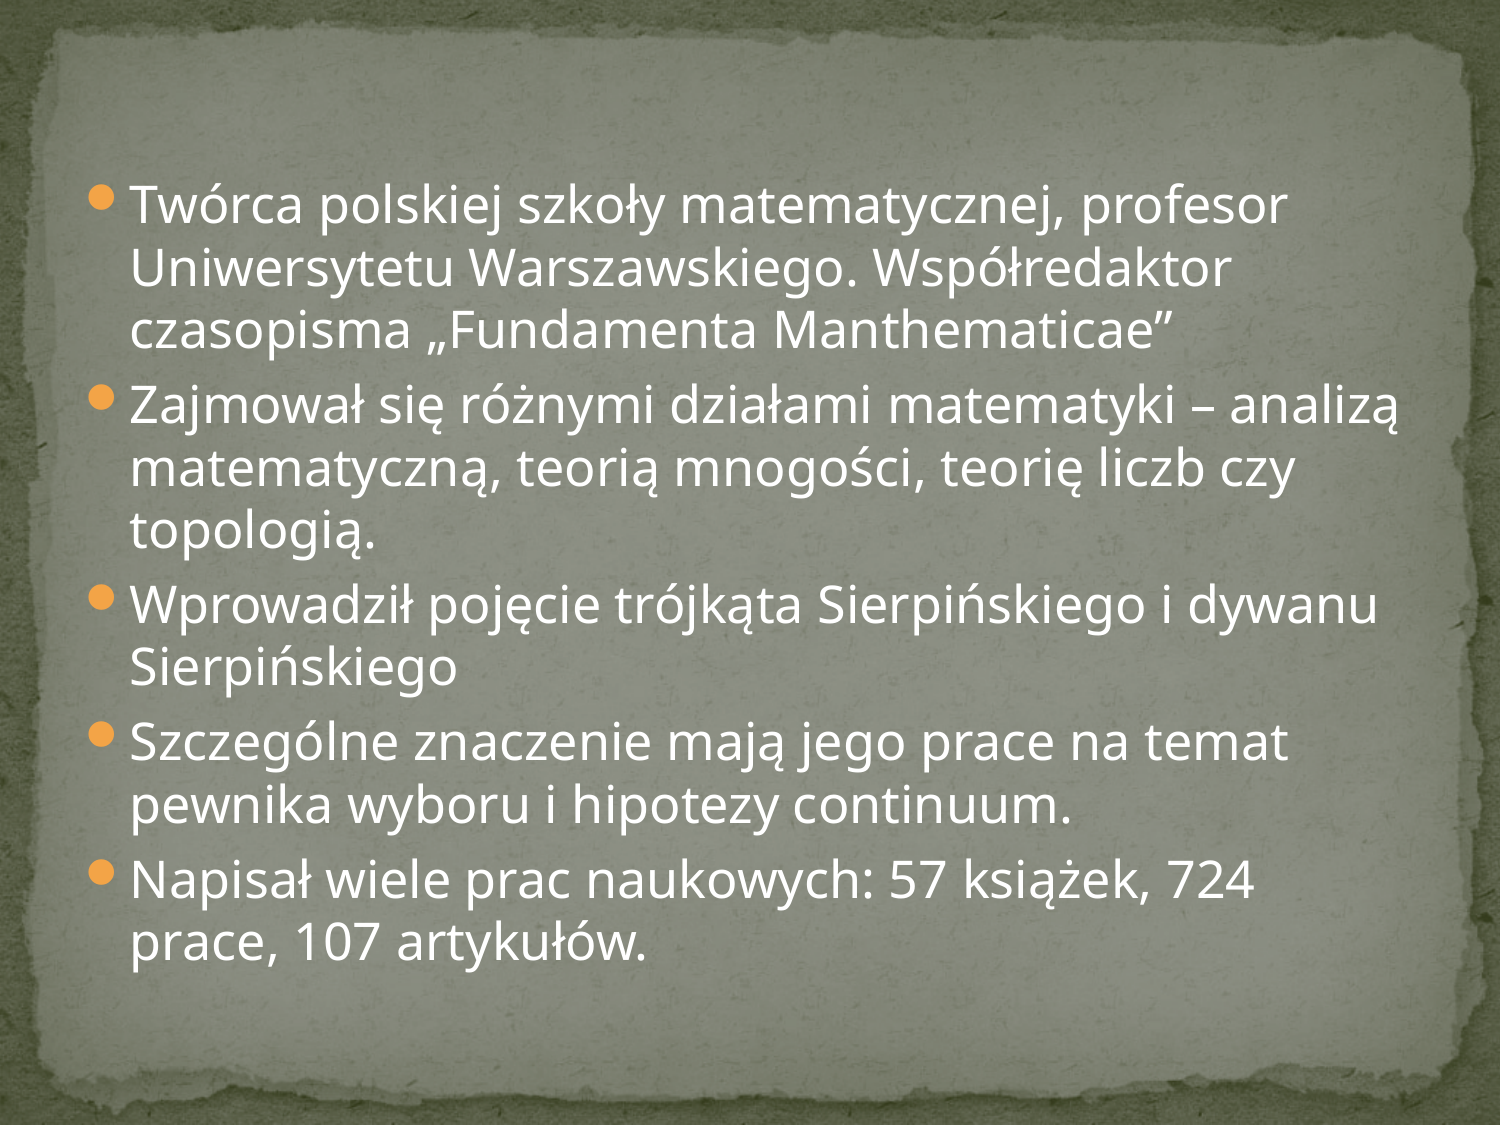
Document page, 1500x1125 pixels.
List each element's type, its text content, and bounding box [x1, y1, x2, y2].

list Twórca polskiej szkoły matematycznej, profesor Uniwersytetu Warszawskiego. Współredaktor czasopisma „Fundamenta Manthematicae” Zajmował się różnymi działami matematyki – analizą matematyczną, teorią mnogości, teorię liczb czy topologią. Wprowadził pojęcie trójkąta Sierpińskiego i dywanu Sierpińskiego Szczególne znaczenie mają jego prace na temat pewnika wyboru i hipotezy continuum. Napisał wiele prac naukowych: 57 książek, 724 prace, 107 artykułów. [70, 164, 1421, 914]
